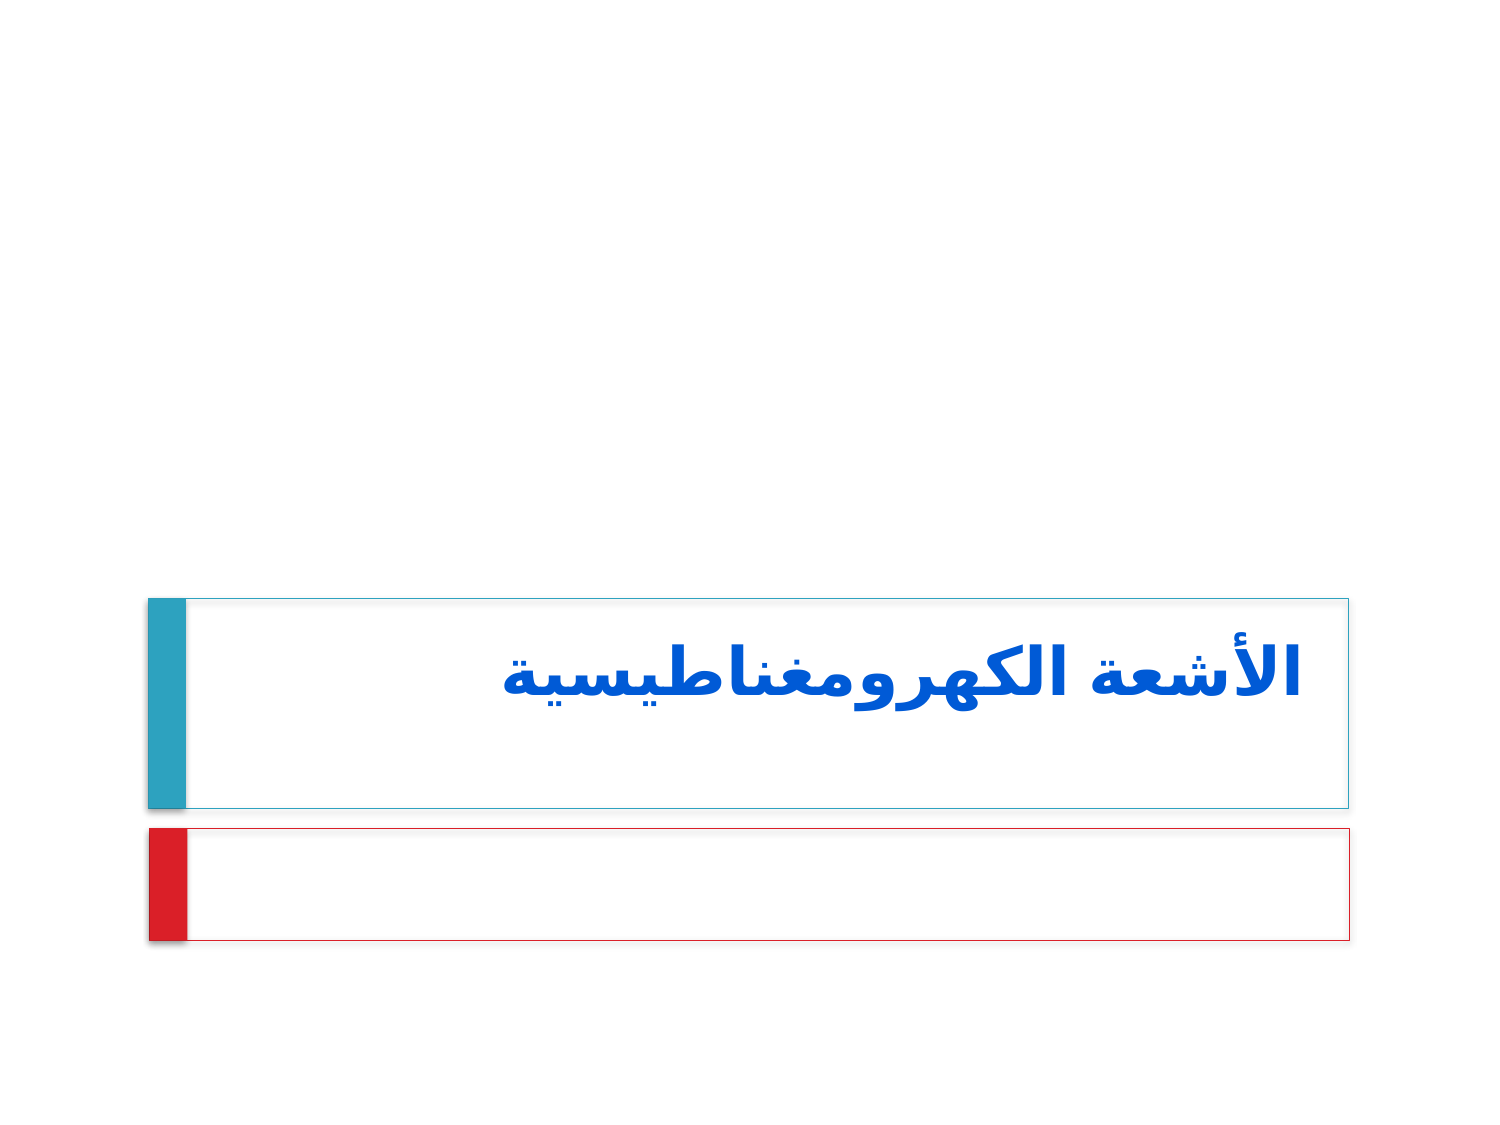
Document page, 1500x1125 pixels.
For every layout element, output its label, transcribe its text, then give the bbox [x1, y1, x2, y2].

title الأشعة الكهرومغناطيسية [194, 621, 1320, 785]
